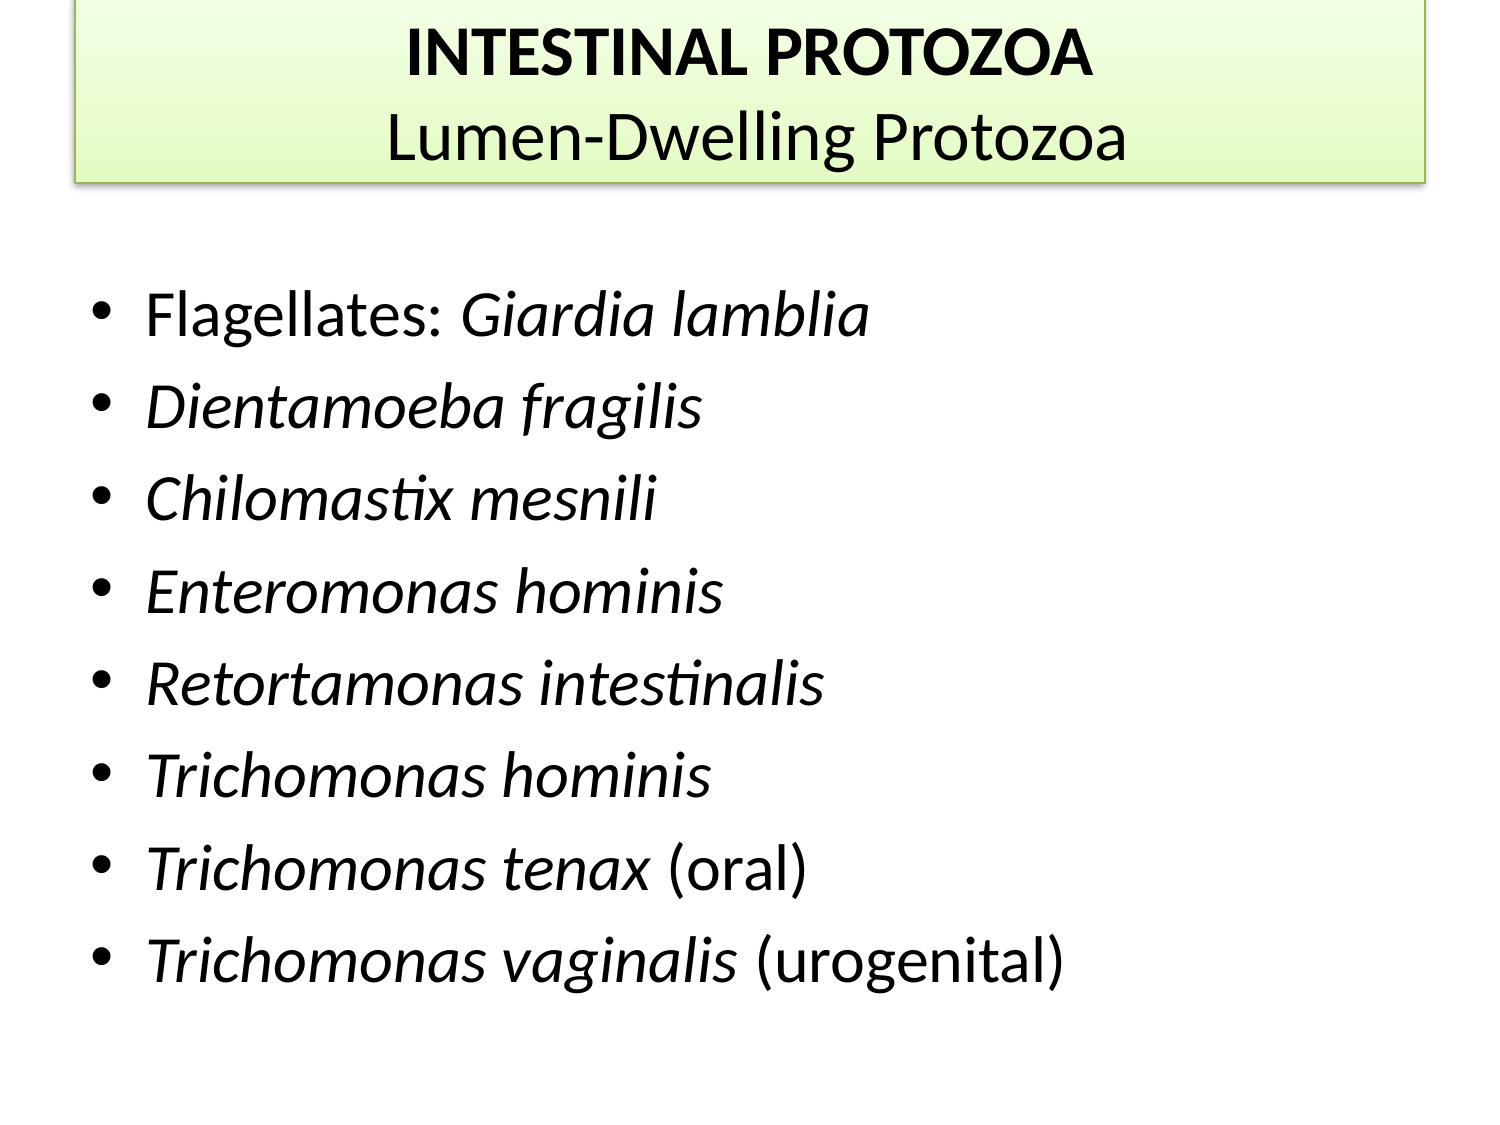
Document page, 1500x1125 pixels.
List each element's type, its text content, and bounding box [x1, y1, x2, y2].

list Flagellates: Giardia lamblia Dientamoeba fragilis Chilomastix mesnili Enteromonas hominis Retortamonas intestinalis Trichomonas hominis Trichomonas tenax (oral) Trichomonas vaginalis (urogenital) [75, 262, 1425, 1005]
title INTESTINAL PROTOZOA Lumen-Dwelling Protozoa [74, 0, 1426, 184]
